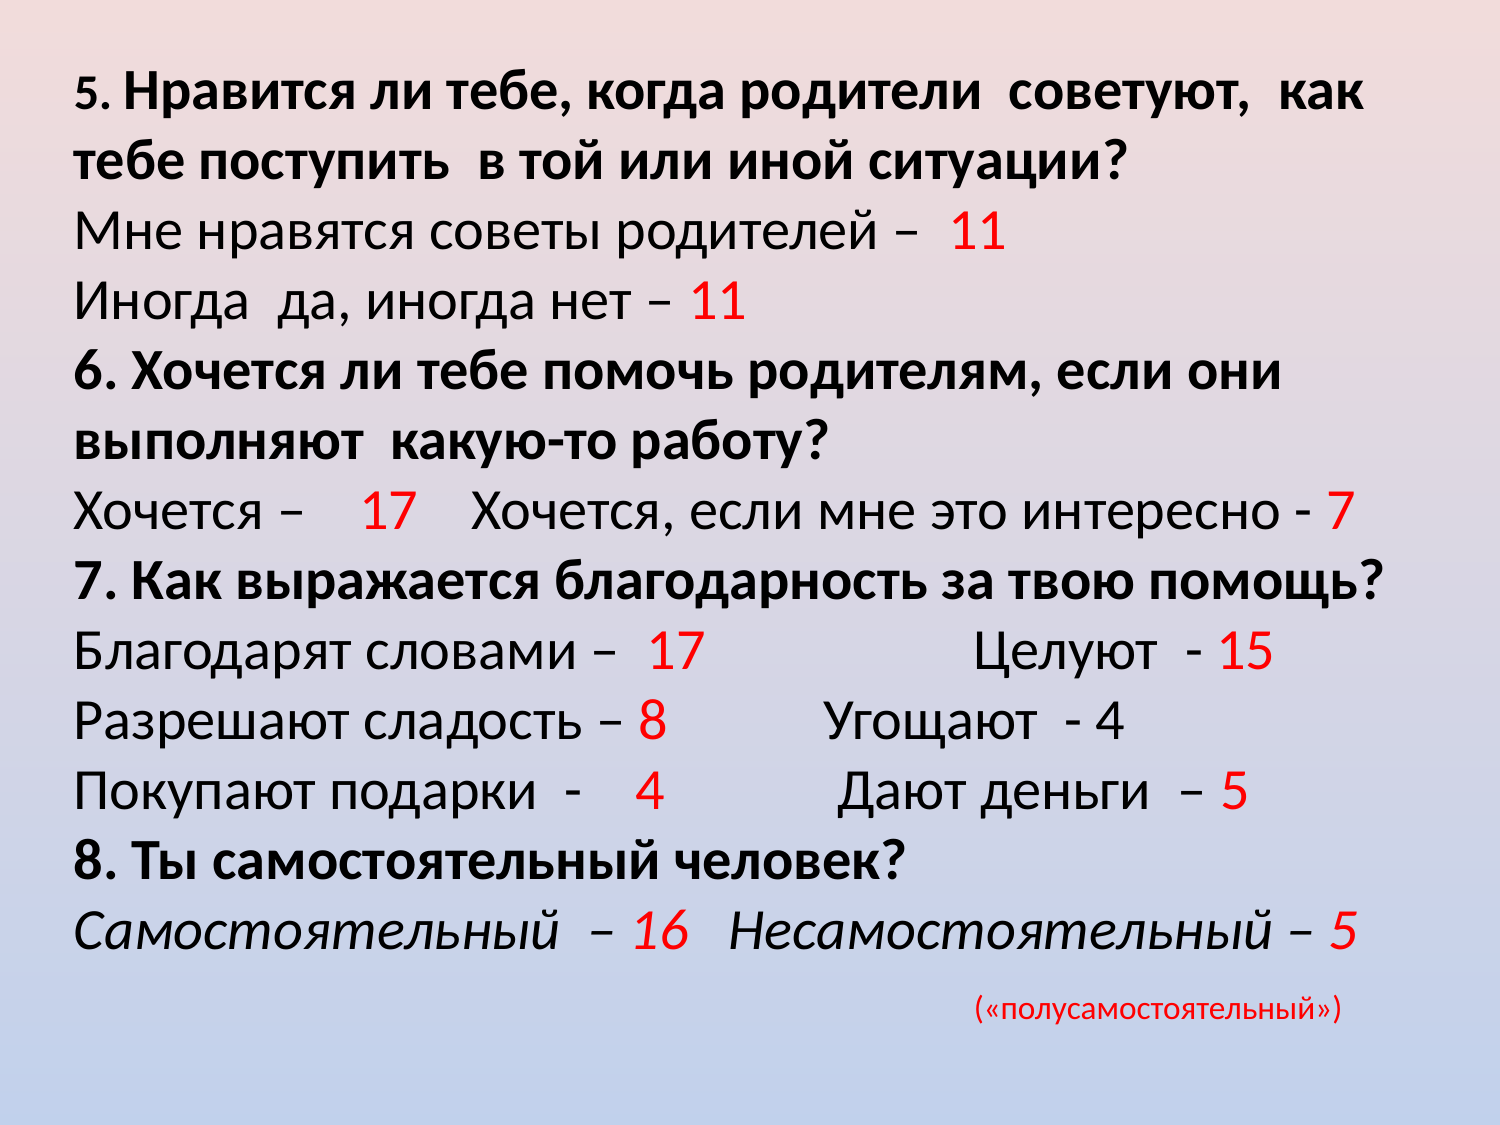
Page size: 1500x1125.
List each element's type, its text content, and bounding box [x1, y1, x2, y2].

text_box 5. Нравится ли тебе, когда родители советуют, как тебе поступить в той или иной ситуации? Мне нравятся советы родителей – 11 Иногда да, иногда нет – 11 6. Хочется ли тебе помочь родителям, если они выполняют какую-то работу? Хочется – 17 Хочется, если мне это интересно - 7 7. Как выражается благодарность за твою помощь? Благодарят словами – 17 Целуют - 15 Разрешают сладость – 8 Угощают - 4 Покупают подарки - 4 Дают деньги – 5 8. Ты самостоятельный человек? Самостоятельный – 16 Несамостоятельный – 5 («полусамостоятельный») [58, 43, 1471, 1099]
